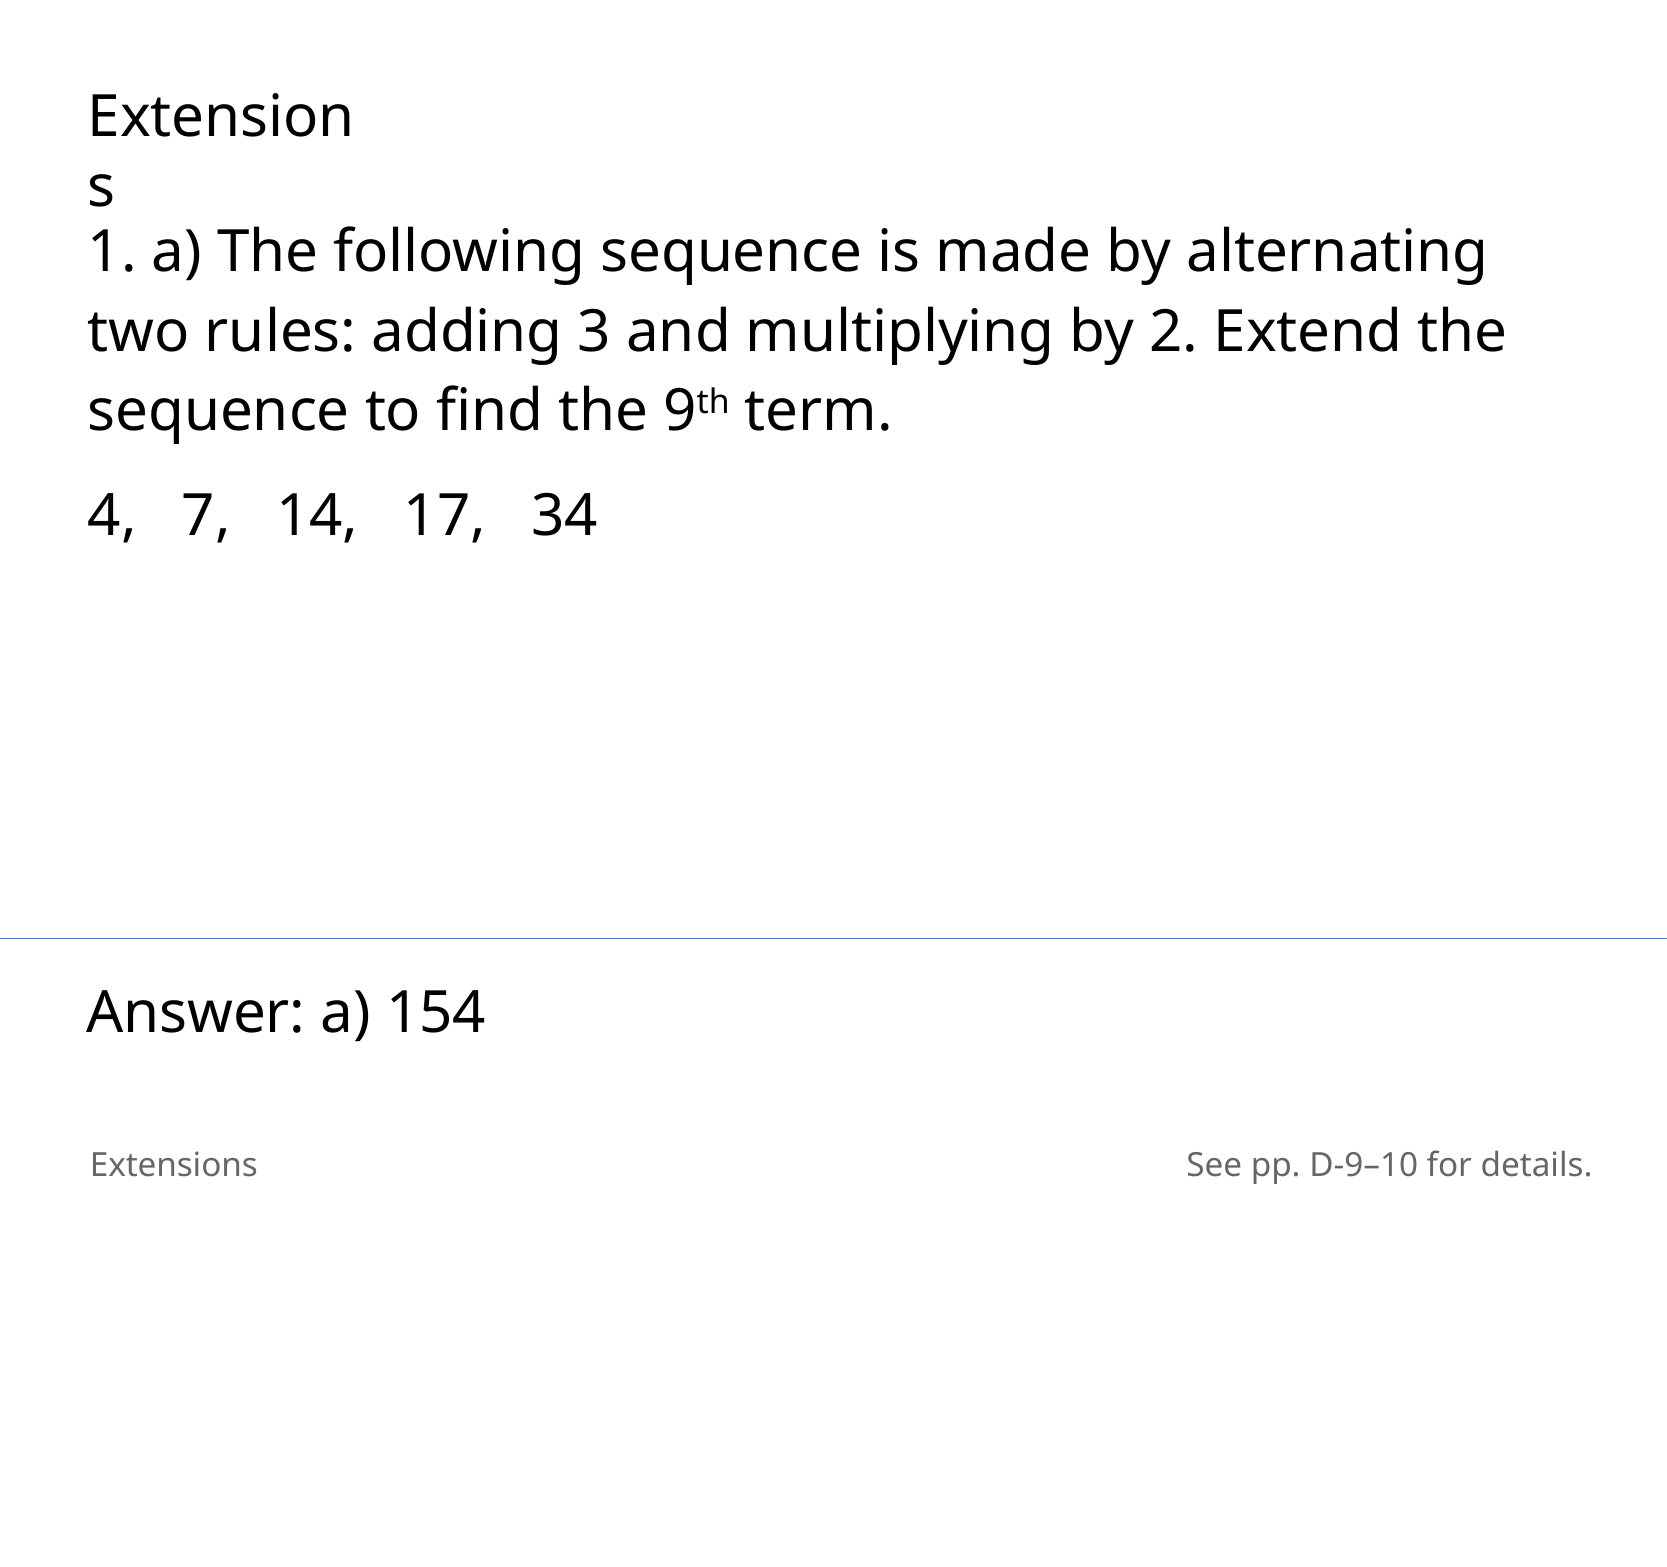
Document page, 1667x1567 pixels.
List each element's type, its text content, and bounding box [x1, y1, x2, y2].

text_box See pp. D-9–10 for details. [1051, 1135, 1608, 1190]
text_box 1. a) The following sequence is made by alternating two rules: adding 3 and multiplying by 2. Extend the sequence to find the 9th term. 4, 7, 14, 17, 34 [72, 195, 1599, 555]
text_box Extensions [72, 70, 392, 195]
text_box Extensions [74, 1135, 855, 1190]
text_box Answer: a) 154 [71, 966, 878, 1052]
